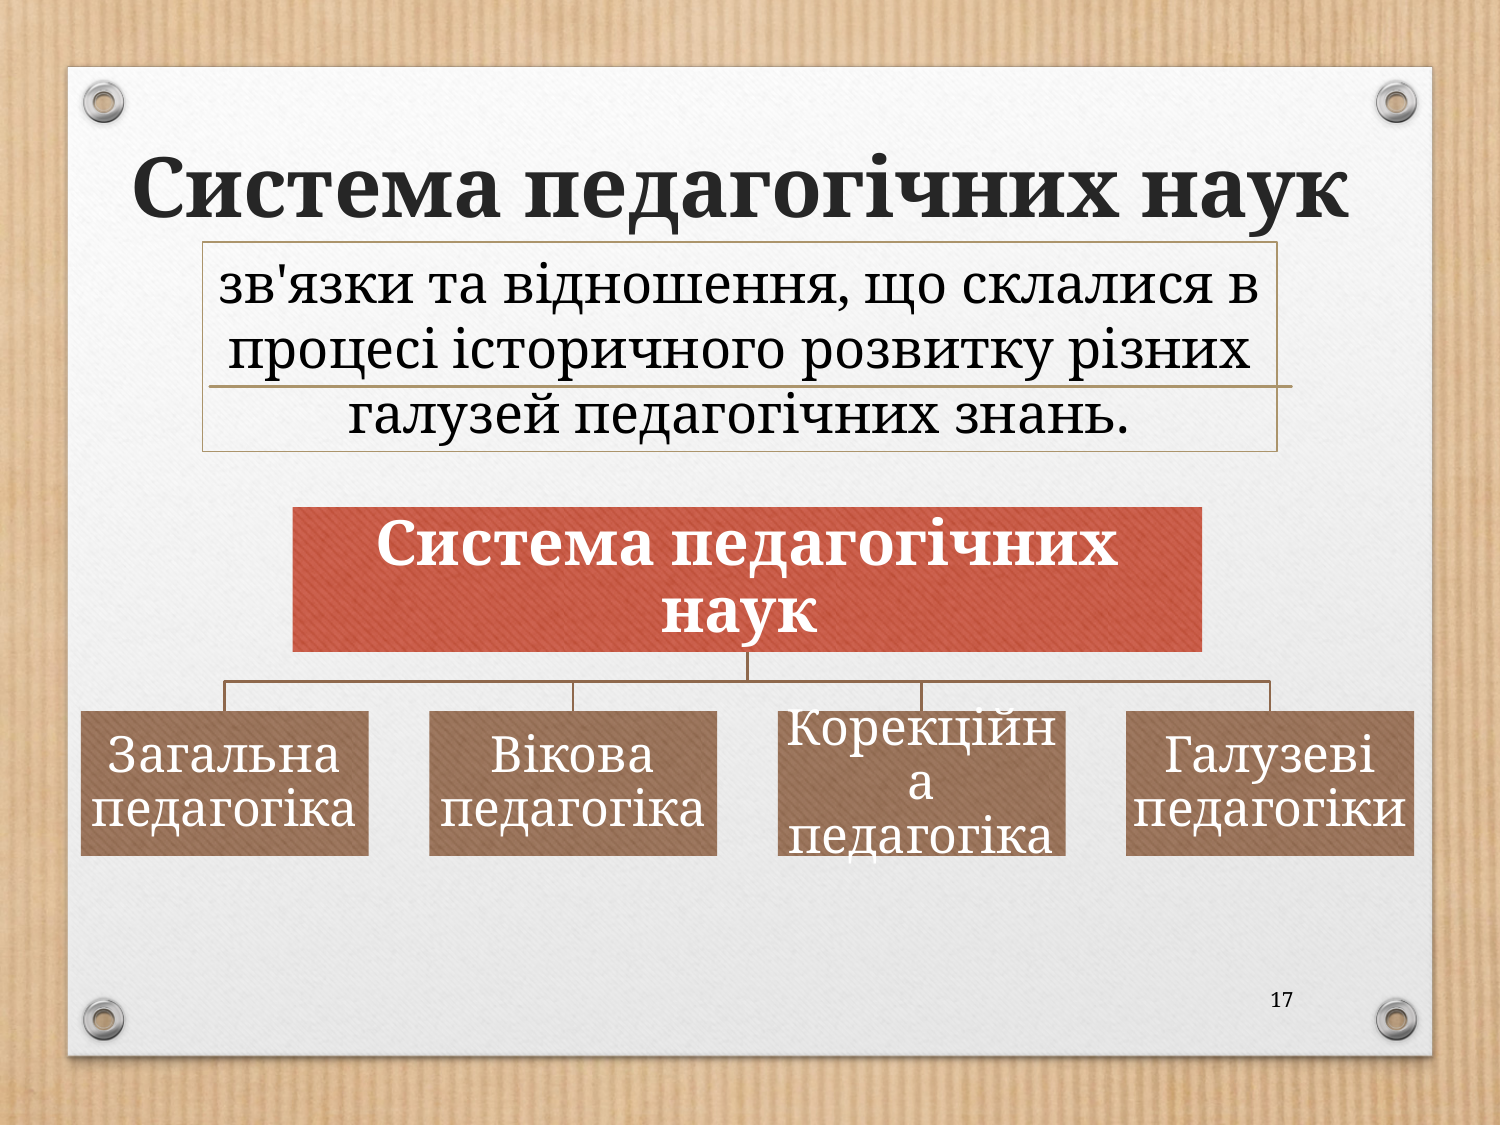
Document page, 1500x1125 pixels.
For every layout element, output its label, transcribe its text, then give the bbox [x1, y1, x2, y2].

title Система педагогічних наук [64, 90, 1415, 278]
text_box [79, 347, 1416, 1015]
picture [0, 0, 1500, 1125]
slide_number 17 [1243, 1015, 1309, 1024]
text_box зв'язки та відношення, що склалися в процесі історичного розвитку різних галузей педагогічних знань. [202, 241, 1278, 347]
